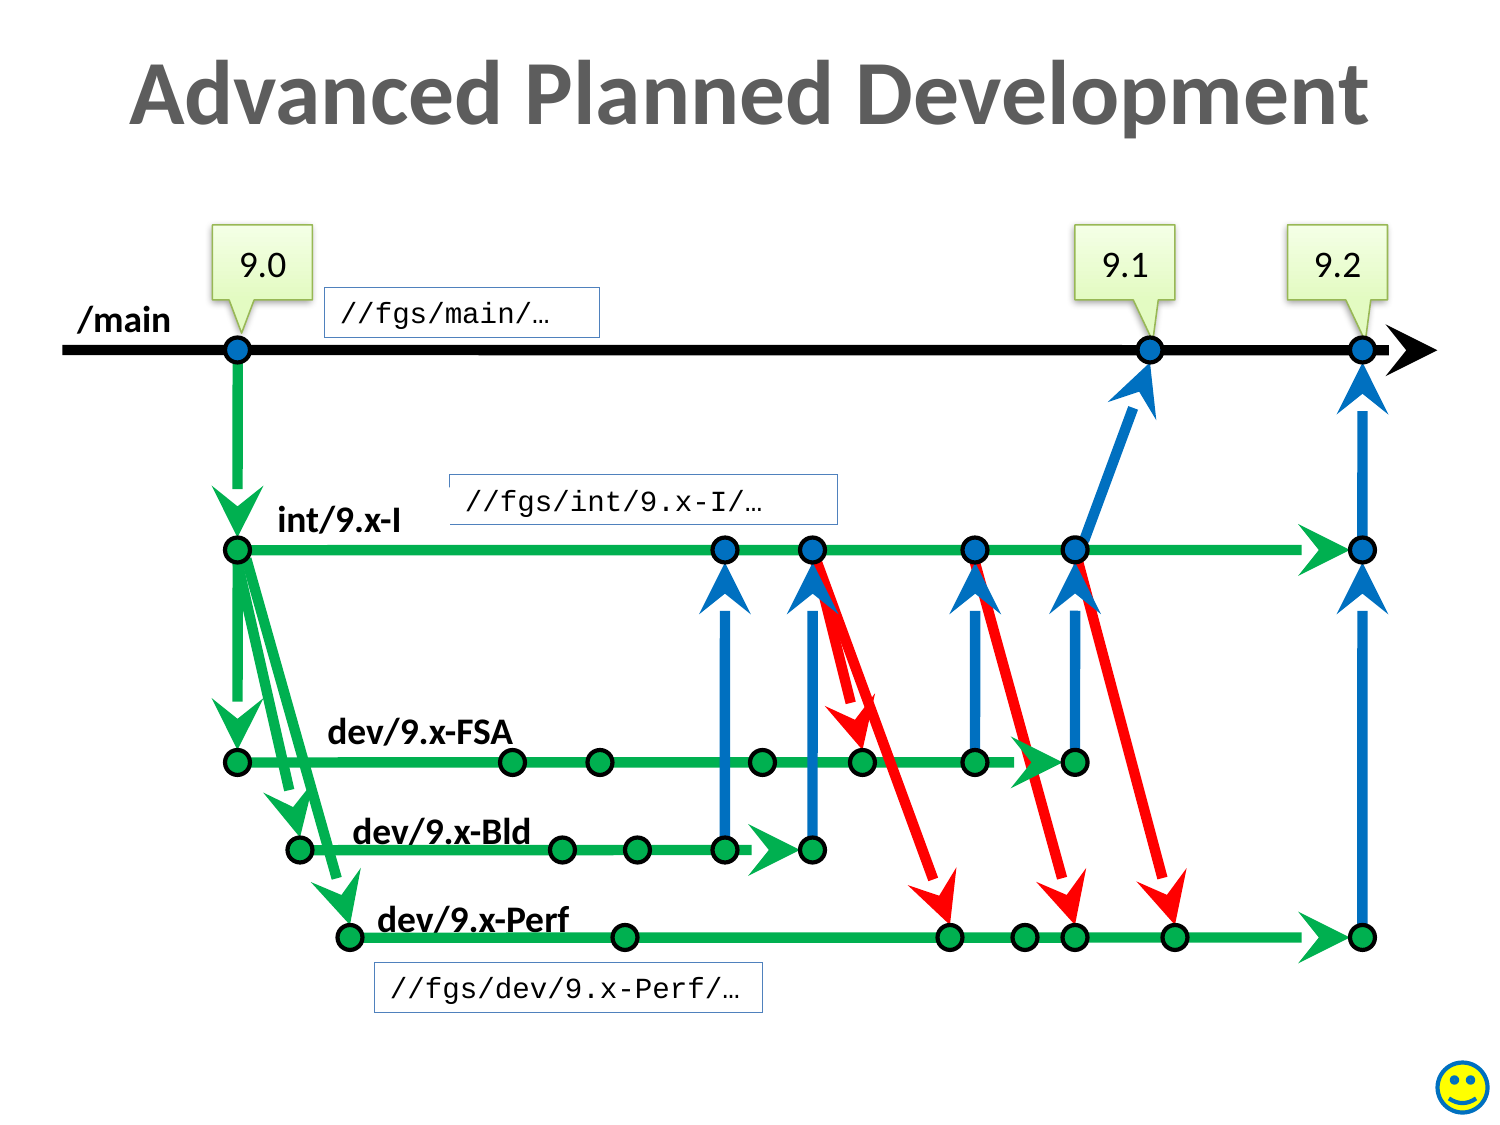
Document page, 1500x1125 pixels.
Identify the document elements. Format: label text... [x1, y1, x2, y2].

text_box [547, 835, 577, 849]
text_box [223, 335, 252, 349]
text_box [1060, 922, 1090, 936]
text_box [1135, 335, 1165, 349]
text_box [1348, 535, 1378, 565]
text_box [1351, 359, 1374, 365]
text_box [1348, 335, 1377, 349]
text_box dev/9.x-Perf [362, 887, 600, 932]
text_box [114, 689, 482, 794]
text_box [935, 922, 965, 936]
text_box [131, 668, 407, 732]
text_box [798, 835, 828, 865]
text_box dev/9.x-FSA [485, 699, 550, 757]
text_box [1063, 946, 1087, 953]
text_box [713, 859, 737, 865]
text_box [960, 535, 990, 549]
text_box [585, 747, 615, 761]
text_box [622, 835, 652, 849]
text_box [285, 835, 315, 865]
text_box [610, 922, 640, 936]
text_box [551, 859, 574, 865]
text_box //fgs/dev/9.x-Perf/… [374, 962, 763, 1013]
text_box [737, 624, 938, 676]
text_box [226, 359, 249, 365]
text_box [626, 859, 649, 865]
text_box [1063, 559, 1087, 565]
text_box [798, 535, 827, 549]
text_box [1073, 693, 1207, 794]
text_box //fgs/int/9.x-I/… [449, 474, 838, 525]
text_box [222, 535, 252, 565]
text_box [335, 922, 365, 953]
text_box [1163, 946, 1187, 953]
text_box 9.0 [211, 224, 314, 334]
text_box dev/9.x-Bld [337, 799, 575, 845]
text_box [1160, 922, 1190, 936]
text_box [1435, 1060, 1490, 1115]
text_box [713, 559, 737, 565]
text_box [1060, 535, 1090, 549]
text_box [1138, 359, 1162, 365]
text_box //fgs/main/… [324, 287, 600, 338]
text_box [710, 535, 740, 549]
text_box [710, 835, 740, 849]
text_box [1013, 946, 1037, 953]
text_box [963, 559, 987, 565]
text_box int/9.x-I [262, 487, 450, 545]
text_box [498, 747, 527, 761]
text_box Advanced Planned Development [0, 24, 1500, 150]
text_box /main [62, 287, 225, 344]
text_box [500, 771, 525, 778]
text_box [1347, 922, 1378, 953]
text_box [1027, 418, 1207, 485]
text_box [693, 668, 1069, 807]
text_box [613, 946, 637, 953]
text_box [801, 559, 824, 565]
text_box [1010, 922, 1040, 936]
text_box 9.2 [1286, 224, 1389, 335]
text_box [1073, 687, 1313, 788]
text_box [938, 946, 962, 953]
text_box [588, 771, 612, 778]
text_box 9.1 [1074, 224, 1176, 335]
